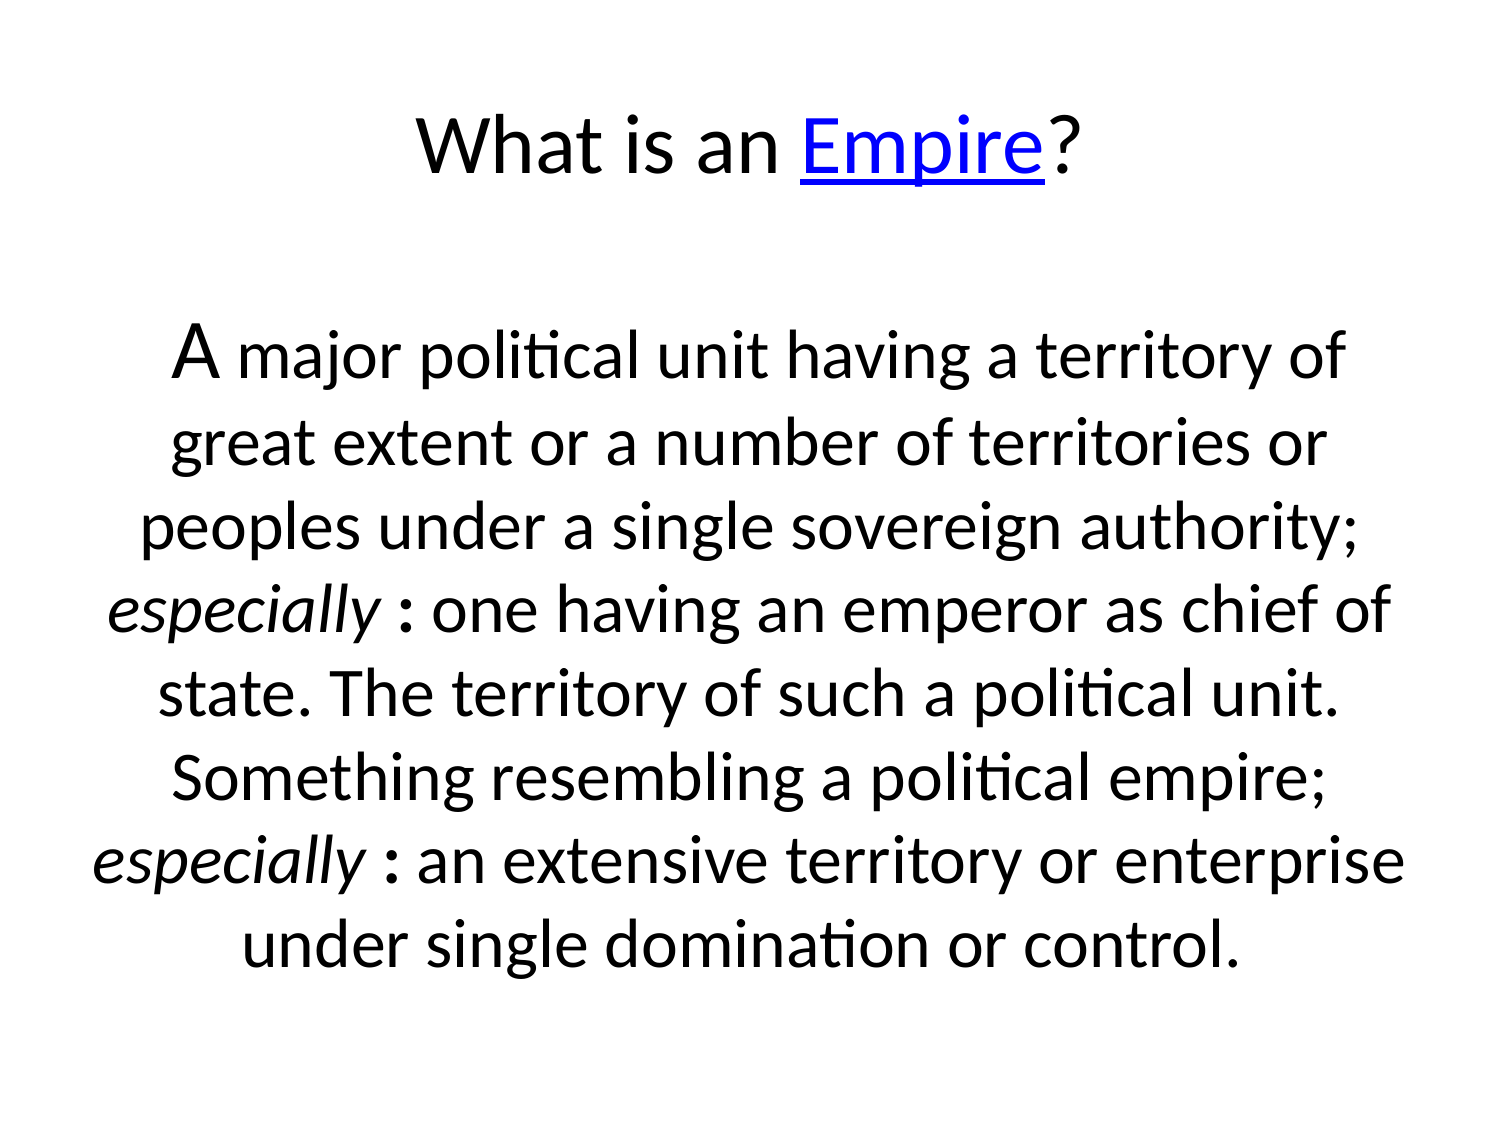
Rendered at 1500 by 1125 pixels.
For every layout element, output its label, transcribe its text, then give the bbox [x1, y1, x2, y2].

title What is an Empire? A major political unit having a territory of great extent or a number of territories or peoples under a single sovereign authority; especially : one having an emperor as chief of state. The territory of such a political unit. Something resembling a political empire; especially : an extensive territory or enterprise under single domination or control. [74, 44, 1426, 1026]
